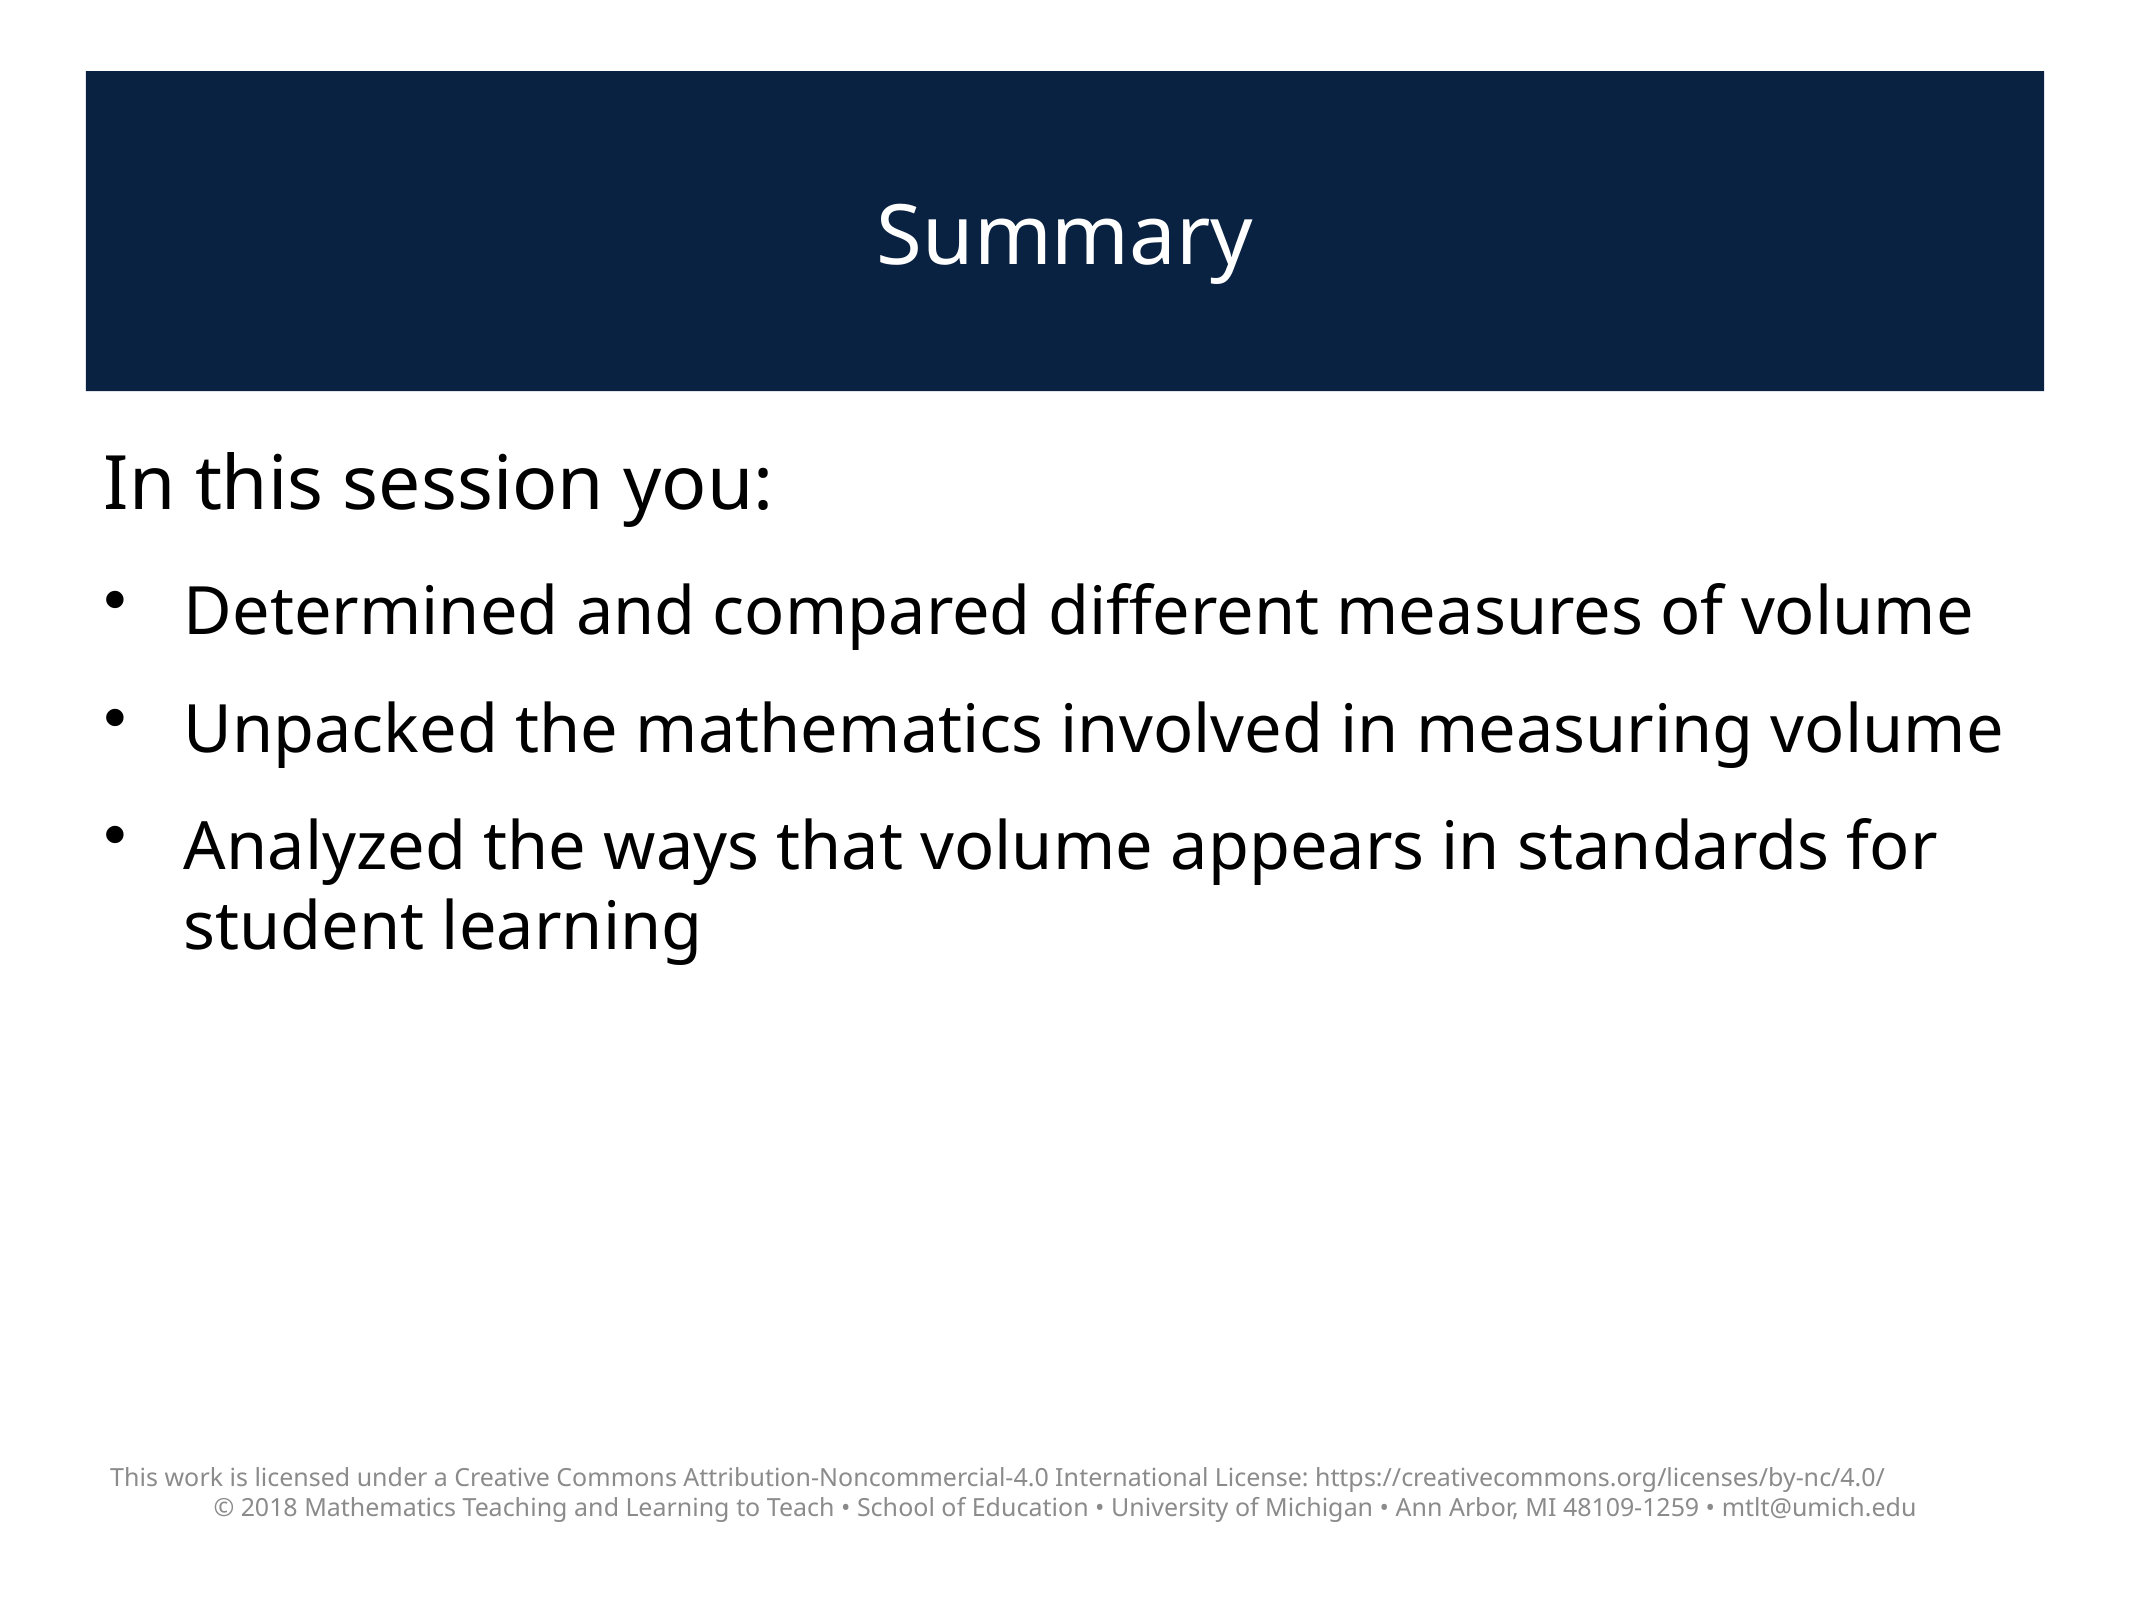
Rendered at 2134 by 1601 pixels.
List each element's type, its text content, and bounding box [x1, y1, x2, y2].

title Summary [85, 71, 2045, 392]
list In this session you: Determined and compared different measures of volume Unpacked the mathematics involved in measuring volume Analyzed the ways that volume appears in standards for student learning [88, 426, 2045, 1430]
